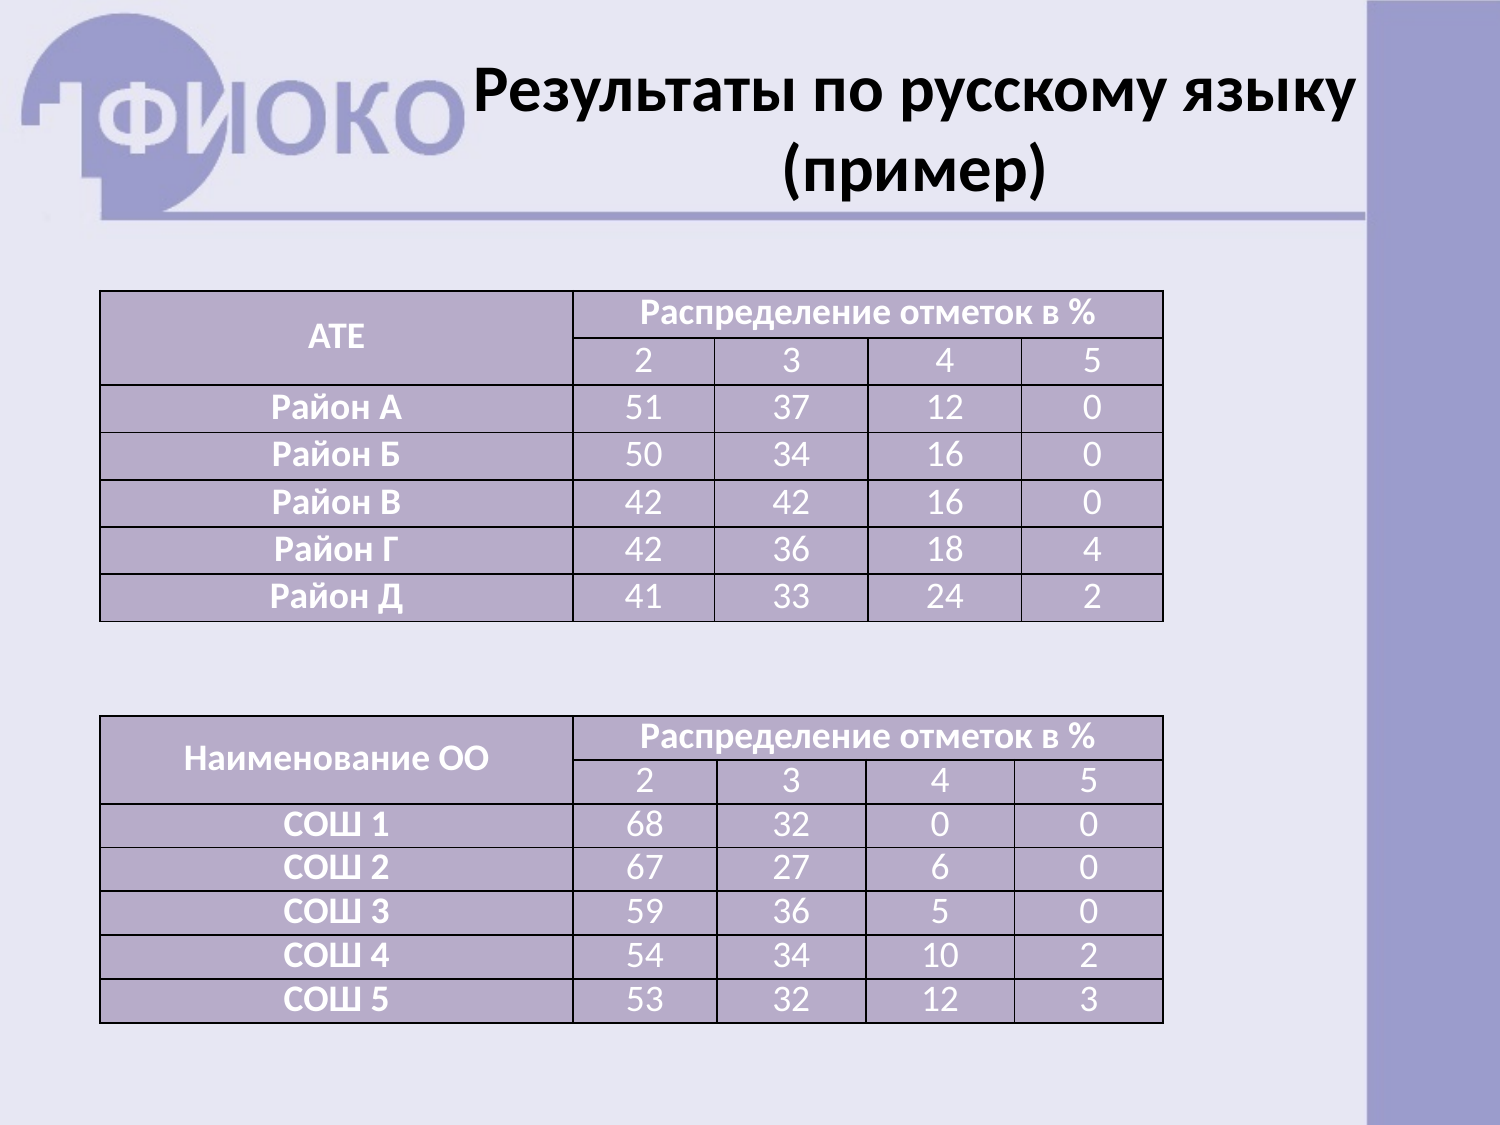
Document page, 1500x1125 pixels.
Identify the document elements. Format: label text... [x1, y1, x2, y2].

table_cell 2 [1015, 936, 1162, 978]
table_cell 5 [1015, 761, 1162, 803]
table_cell 32 [718, 980, 865, 1022]
table_cell СОШ 3 [101, 892, 572, 934]
table_cell 3 [1015, 980, 1162, 1022]
table_cell 5 [867, 892, 1014, 934]
table_cell 54 [574, 936, 716, 978]
table_cell 12 [869, 386, 1021, 432]
table_cell 24 [869, 575, 1021, 621]
table_header Наименование ОО [101, 717, 572, 803]
table_cell 0 [1022, 386, 1162, 432]
table_cell 2 [574, 761, 716, 803]
table_cell 3 [715, 339, 867, 384]
table_cell 34 [718, 936, 865, 978]
table_cell 51 [574, 386, 714, 432]
table_cell 6 [867, 848, 1014, 890]
table_cell 32 [718, 805, 865, 847]
table_cell 16 [869, 481, 1021, 526]
table_cell 4 [1022, 528, 1162, 573]
table_cell 36 [718, 892, 865, 934]
table_cell 33 [715, 575, 867, 621]
table_cell 0 [1022, 481, 1162, 526]
table_cell 0 [1022, 433, 1162, 479]
table_cell 0 [1015, 892, 1162, 934]
table_cell 37 [715, 386, 867, 432]
table_header Распределение отметок в % [574, 292, 1162, 337]
table_cell 67 [574, 848, 716, 890]
table_cell Район Г [101, 528, 572, 573]
table_cell 12 [867, 980, 1014, 1022]
table_cell 0 [867, 805, 1014, 847]
table_cell 16 [869, 433, 1021, 479]
table_cell 59 [574, 892, 716, 934]
table_cell 53 [574, 980, 716, 1022]
table_cell Район Б [101, 433, 572, 479]
table_cell СОШ 5 [101, 980, 572, 1022]
text_box Результаты по русскому языку (пример) [442, 54, 1388, 194]
table_cell 0 [1015, 805, 1162, 847]
table_cell 5 [1022, 339, 1162, 384]
table_cell 42 [715, 481, 867, 526]
table_cell 42 [574, 528, 714, 573]
table_cell 0 [1015, 848, 1162, 890]
table_cell 50 [574, 433, 714, 479]
table_header Распределение отметок в % [574, 717, 1162, 759]
table_cell 3 [718, 761, 865, 803]
table_cell СОШ 2 [101, 848, 572, 890]
table_cell 4 [867, 761, 1014, 803]
table_cell Район Д [101, 575, 572, 621]
table_cell 10 [867, 936, 1014, 978]
table_cell 4 [869, 339, 1021, 384]
table_cell 68 [574, 805, 716, 847]
table_cell 2 [1022, 575, 1162, 621]
table_cell Район А [101, 386, 572, 432]
table_cell 2 [574, 339, 714, 384]
table_cell 34 [715, 433, 867, 479]
table_cell СОШ 4 [101, 936, 572, 978]
picture [0, 0, 1500, 1125]
table_header АТЕ [101, 292, 572, 384]
table_cell Район В [101, 481, 572, 526]
table_cell 18 [869, 528, 1021, 573]
table_cell СОШ 1 [101, 805, 572, 847]
table_cell 27 [718, 848, 865, 890]
table_cell 42 [574, 481, 714, 526]
table_cell 36 [715, 528, 867, 573]
table_cell 41 [574, 575, 714, 621]
